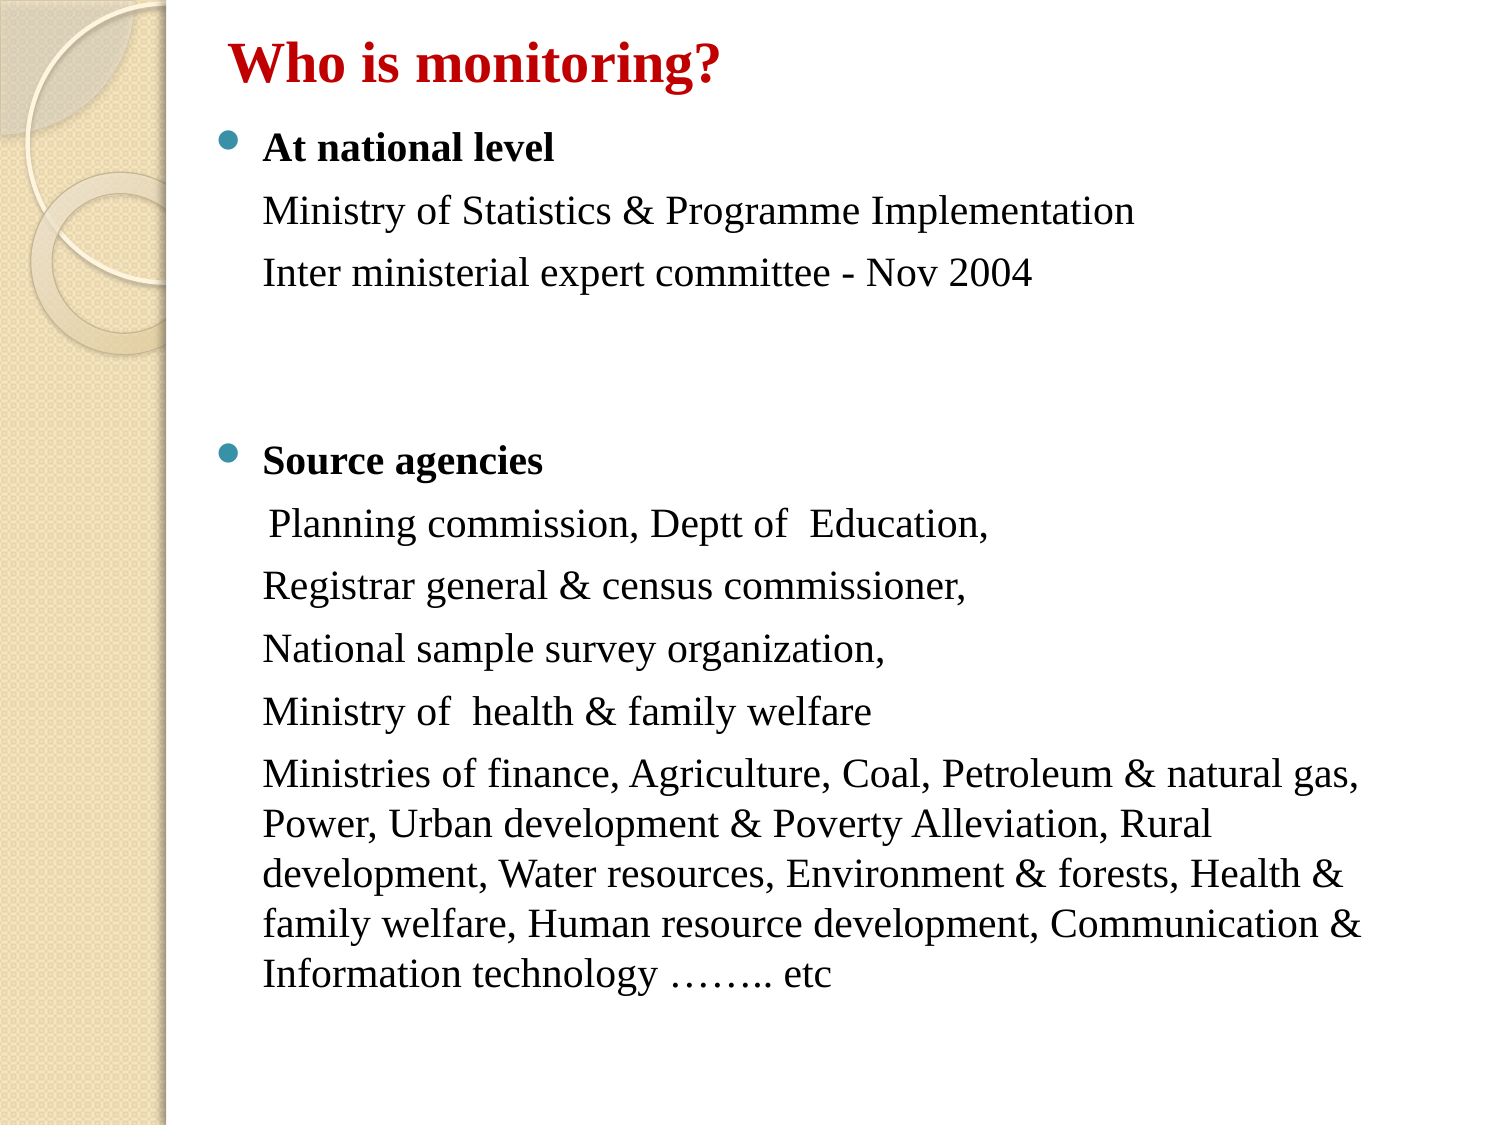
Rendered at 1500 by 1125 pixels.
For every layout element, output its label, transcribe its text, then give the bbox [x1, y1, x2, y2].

list At national level Ministry of Statistics & Programme Implementation Inter ministerial expert committee - Nov 2004 Source agencies Planning commission, Deptt of Education, Registrar general & census commissioner, National sample survey organization, Ministry of health & family welfare Ministries of finance, Agriculture, Coal, Petroleum & natural gas, Power, Urban development & Poverty Alleviation, Rural development, Water resources, Environment & forests, Health & family welfare, Human resource development, Communication & Information technology …….. etc [187, 112, 1441, 1038]
title Who is monitoring? [212, 0, 1443, 118]
